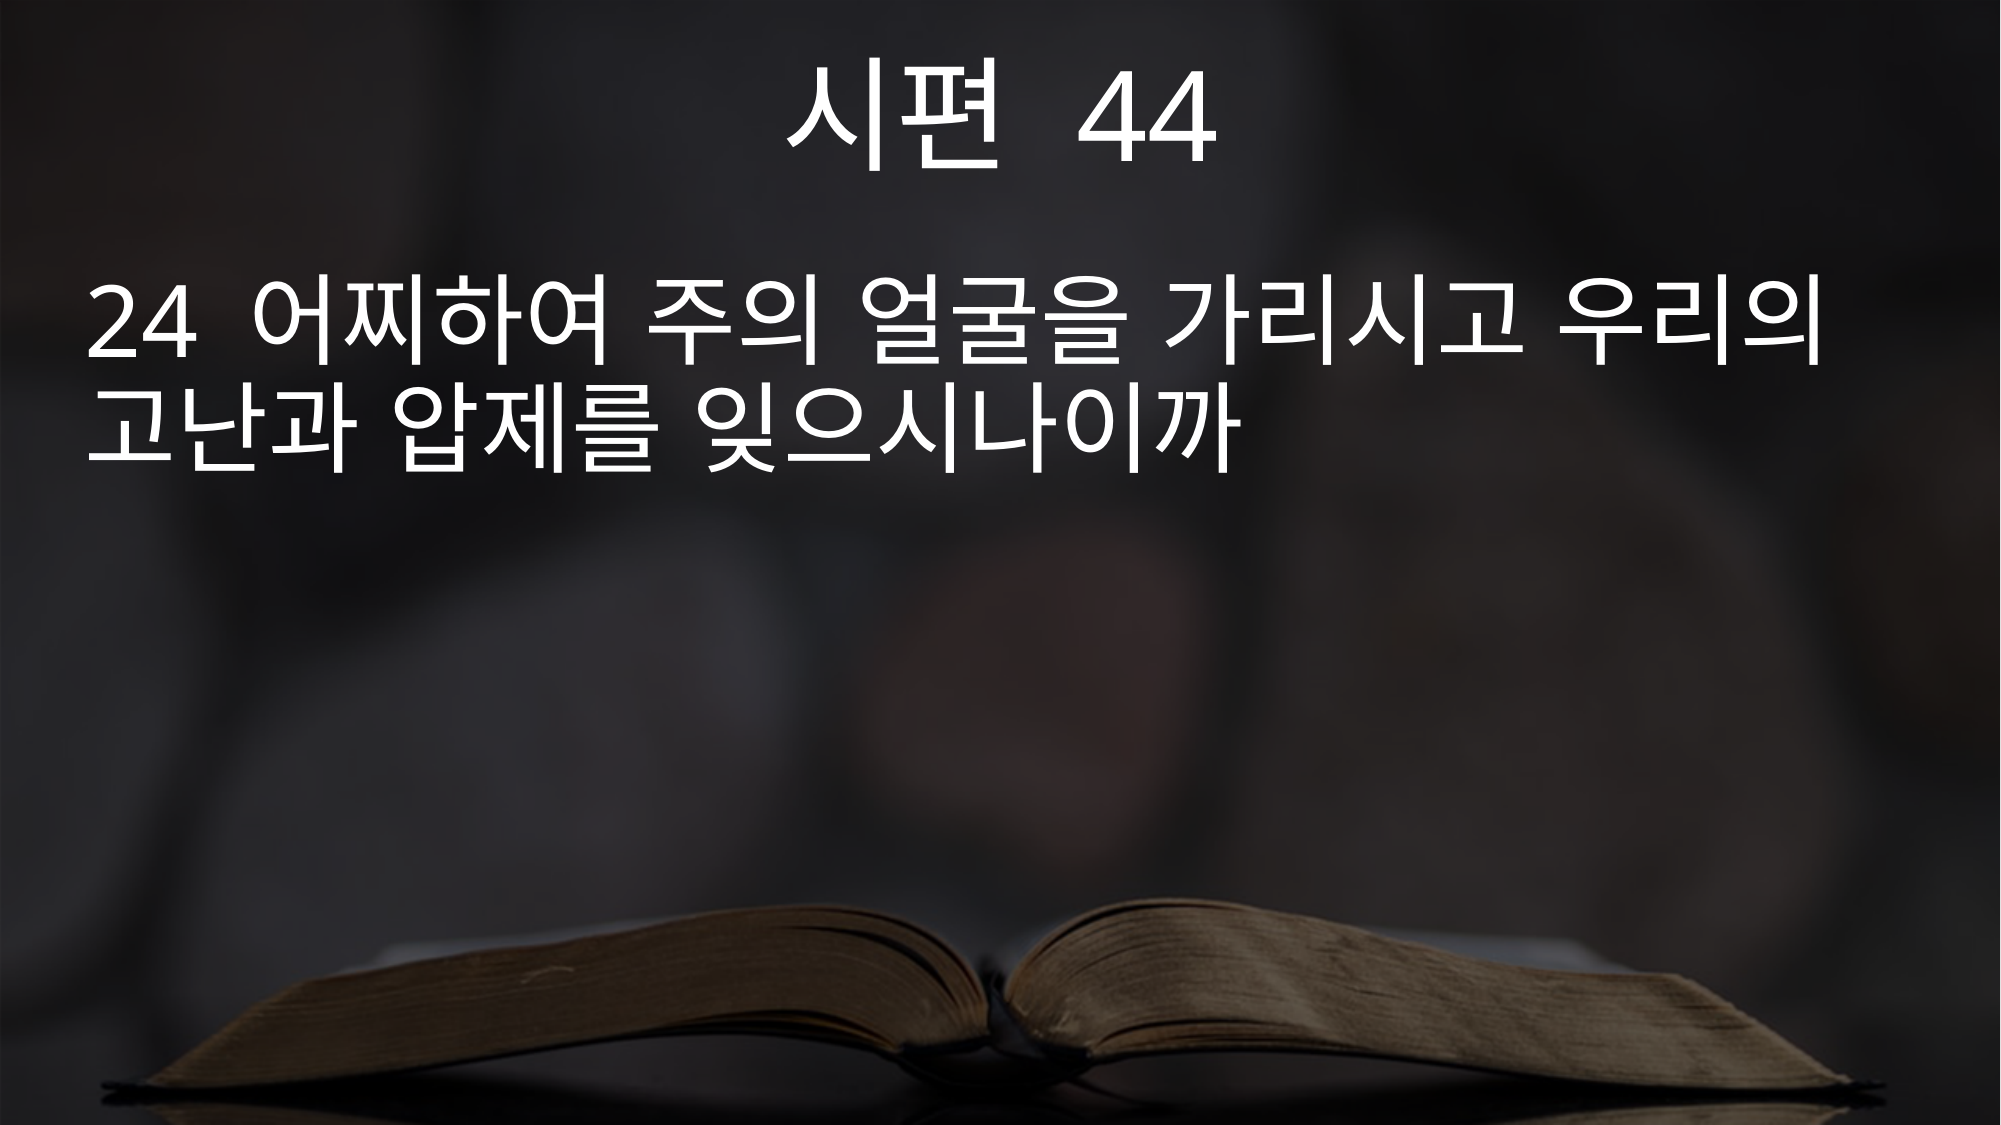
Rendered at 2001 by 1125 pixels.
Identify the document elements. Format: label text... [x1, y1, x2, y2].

list 24 어찌하여 주의 얼굴을 가리시고 우리의 고난과 압제를 잊으시나이까 [69, 263, 1953, 423]
picture [0, 0, 2001, 1125]
footer 시편 44 [0, 32, 2000, 192]
